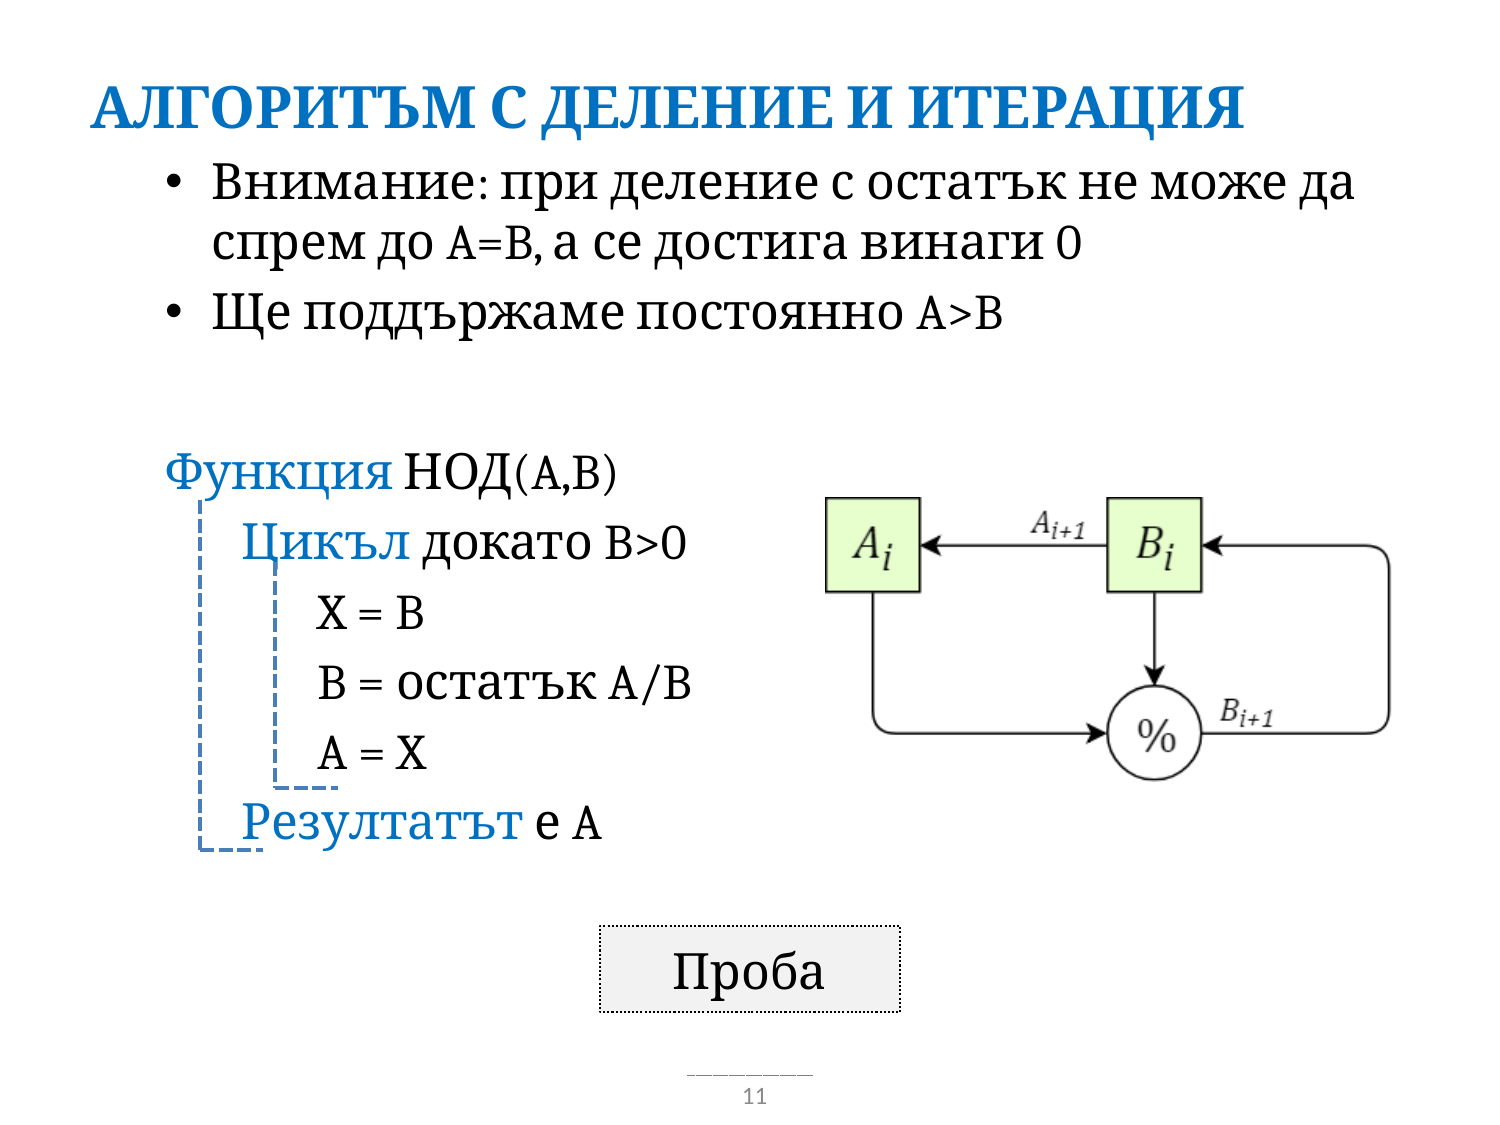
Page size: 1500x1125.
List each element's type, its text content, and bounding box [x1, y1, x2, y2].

picture [824, 496, 1410, 782]
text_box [274, 562, 338, 789]
list Алгоритъм с деление и итерация Внимание: при деление с остатък не може да спрем до A=B, а се достига винаги 0 Ще поддържаме постоянно A>B Функция НОД(A,B) Цикъл докато B>0 X = B B = остатък A/B A = X Резултатът е A [75, 62, 1450, 1063]
text_box Проба [598, 924, 902, 1014]
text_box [199, 499, 263, 851]
slide_number 11 [579, 1065, 930, 1125]
